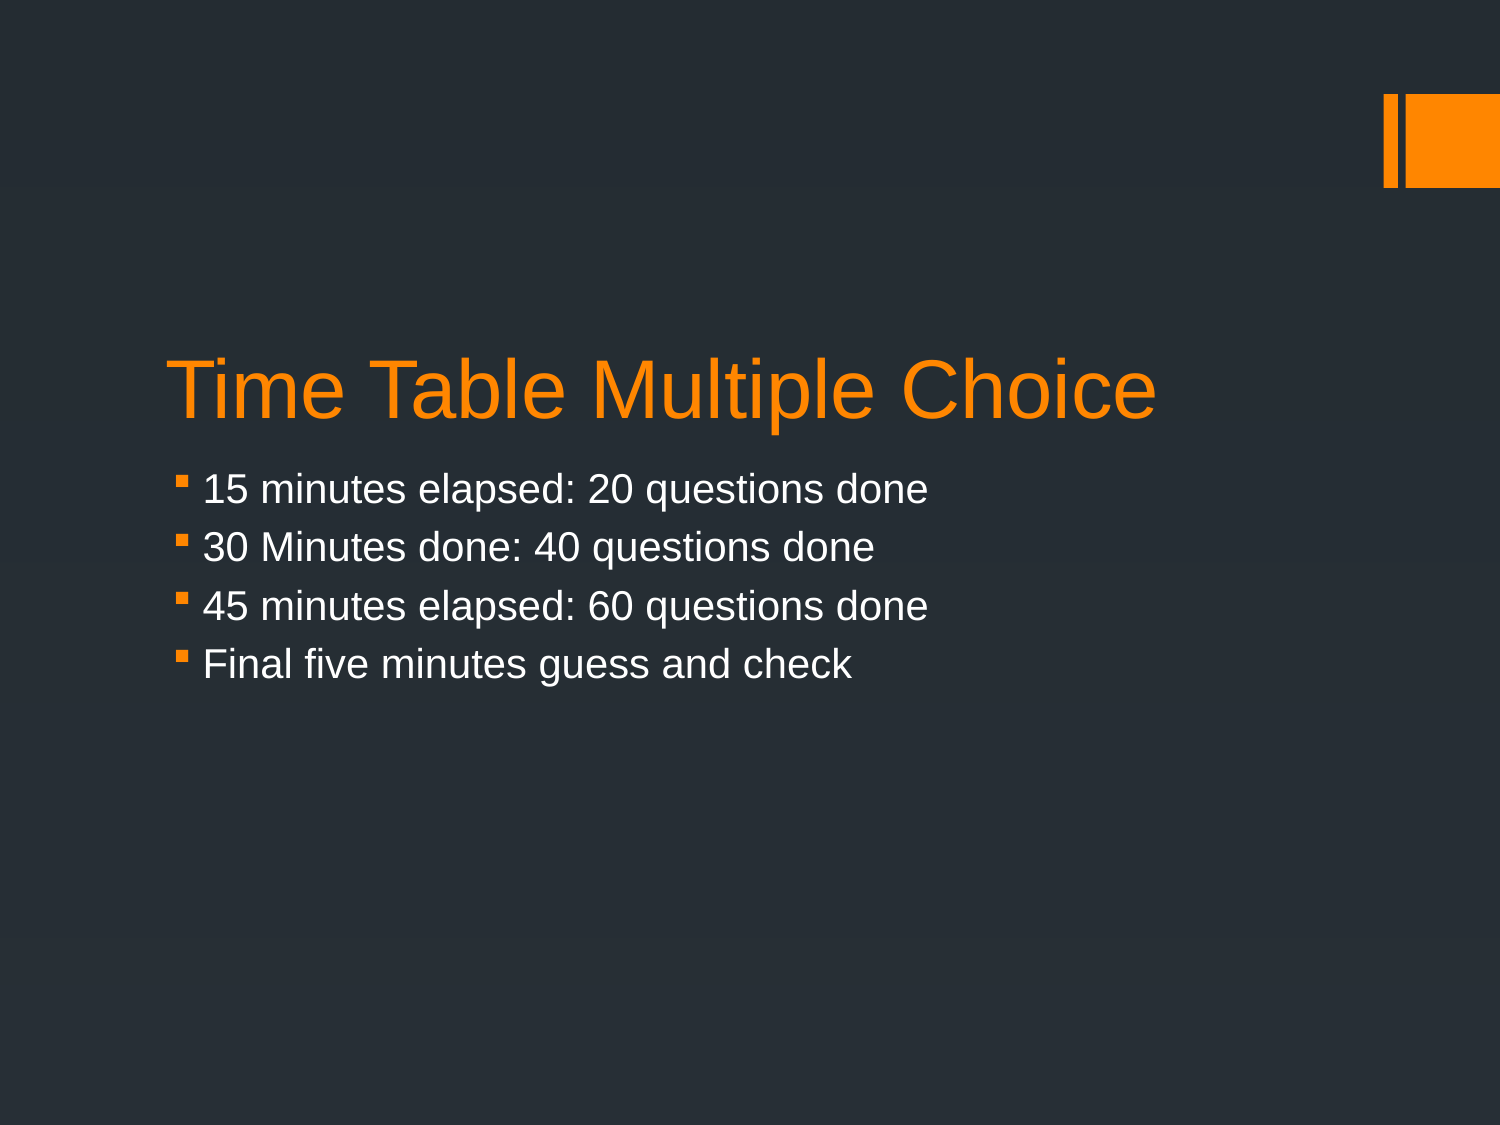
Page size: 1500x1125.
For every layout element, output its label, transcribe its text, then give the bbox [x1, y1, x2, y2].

title Time Table Multiple Choice [150, 253, 1350, 443]
list 15 minutes elapsed: 20 questions done 30 Minutes done: 40 questions done 45 minutes elapsed: 60 questions done Final five minutes guess and check [150, 454, 1350, 1035]
